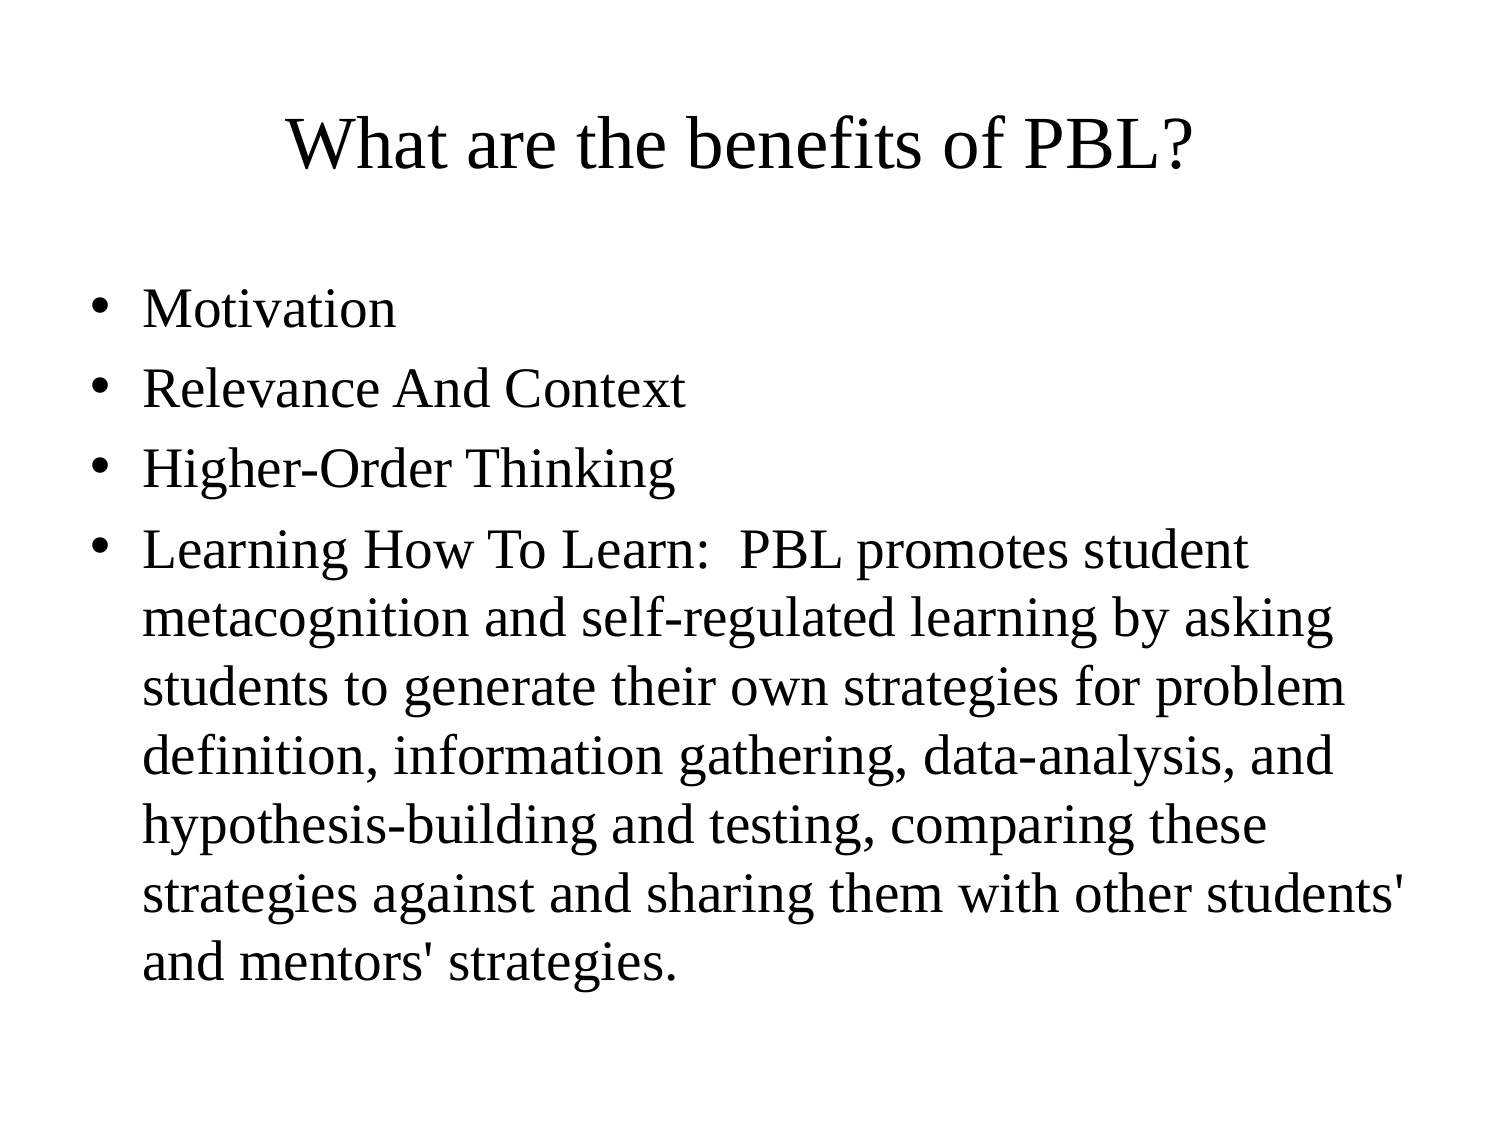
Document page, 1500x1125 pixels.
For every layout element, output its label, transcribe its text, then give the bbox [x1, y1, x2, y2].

title What are the benefits of PBL? [75, 45, 1425, 233]
list Motivation Relevance And Context Higher-Order Thinking Learning How To Learn: PBL promotes student metacognition and self-regulated learning by asking students to generate their own strategies for problem definition, information gathering, data-analysis, and hypothesis-building and testing, comparing these strategies against and sharing them with other students' and mentors' strategies. [75, 262, 1425, 1005]
